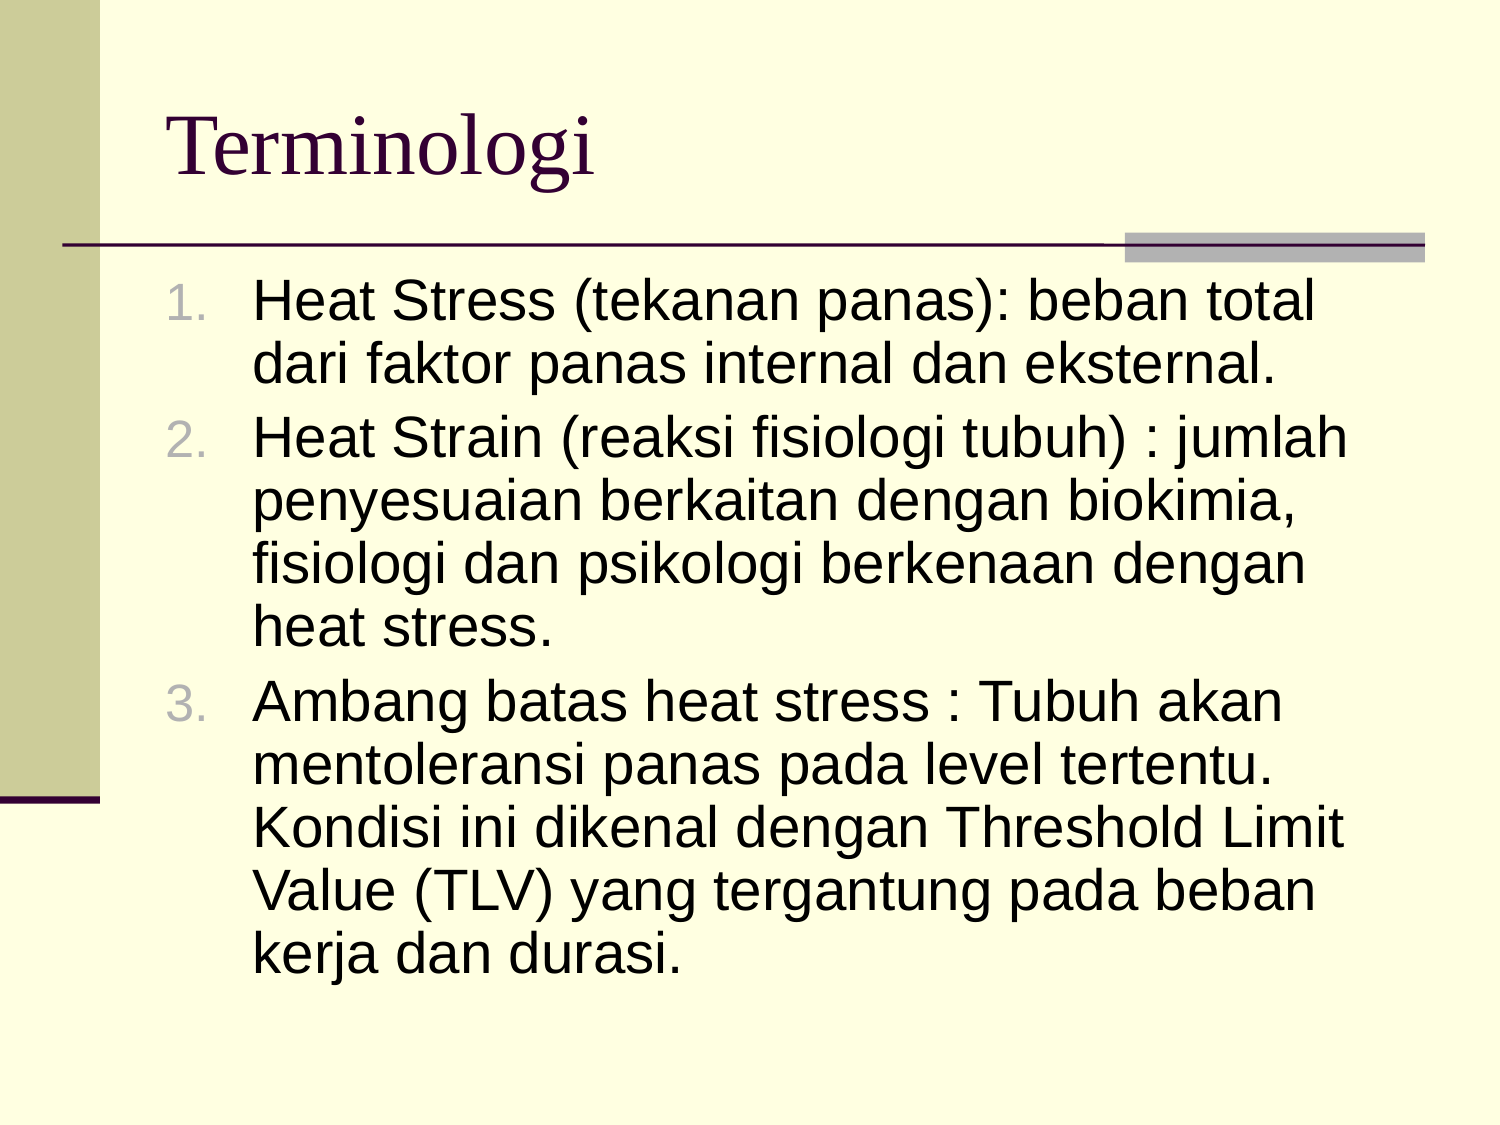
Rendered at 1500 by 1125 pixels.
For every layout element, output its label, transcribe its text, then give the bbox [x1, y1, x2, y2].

list Heat Stress (tekanan panas): beban total dari faktor panas internal dan eksternal. Heat Strain (reaksi fisiologi tubuh) : jumlah penyesuaian berkaitan dengan biokimia, fisiologi dan psikologi berkenaan dengan heat stress. Ambang batas heat stress : Tubuh akan mentoleransi panas pada level tertentu. Kondisi ini dikenal dengan Threshold Limit Value (TLV) yang tergantung pada beban kerja dan durasi. [149, 262, 1426, 1006]
title Terminologi [149, 45, 1426, 234]
